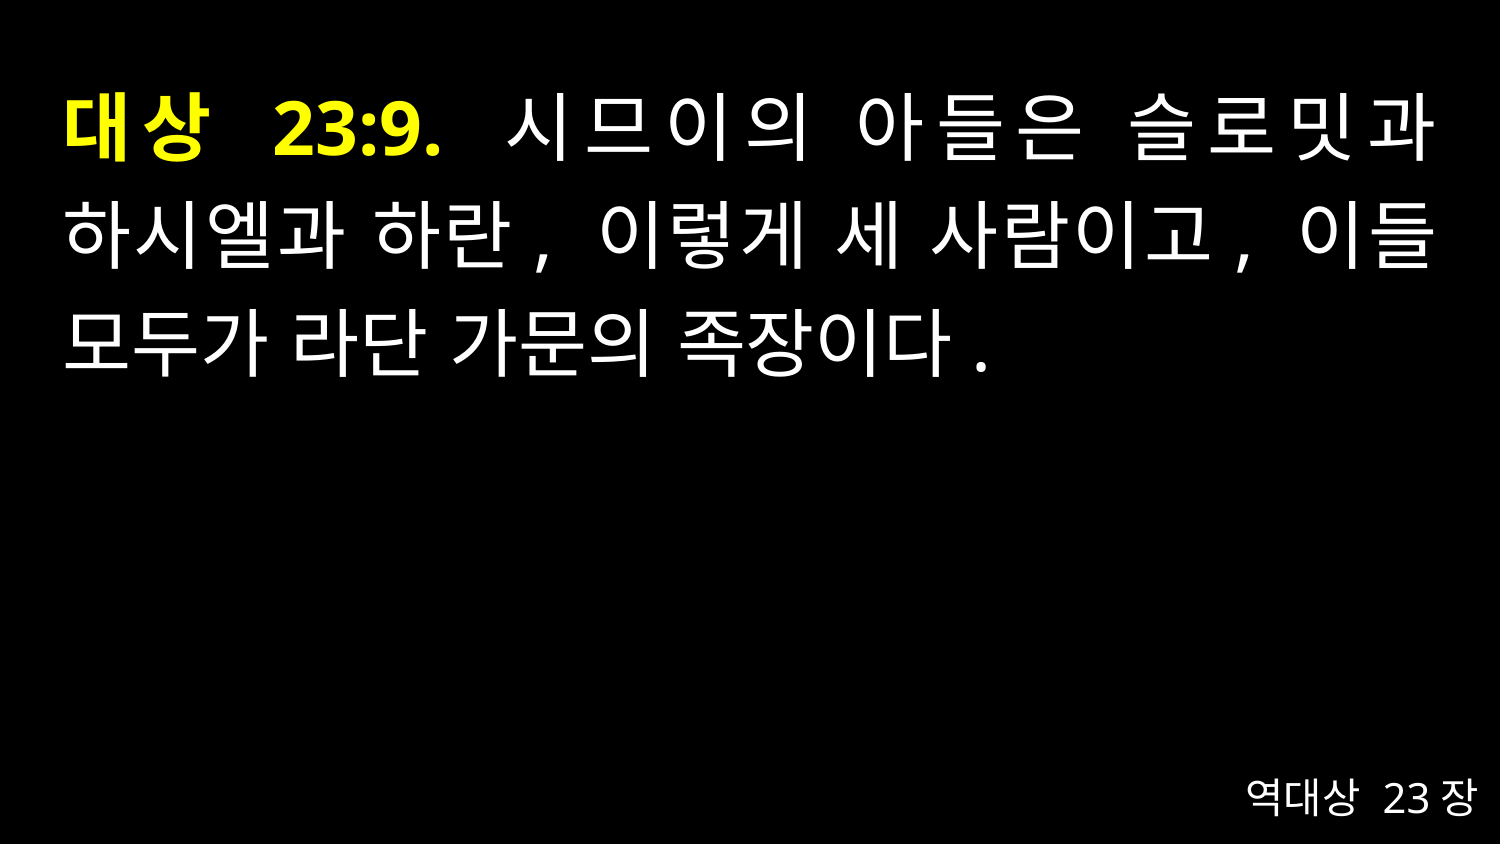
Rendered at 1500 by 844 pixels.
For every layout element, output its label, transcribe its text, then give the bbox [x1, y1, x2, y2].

title 대상 23:9. 시므이의 아들은 슬로밋과 하시엘과 하란, 이렇게 세 사람이고, 이들 모두가 라단 가문의 족장이다. [0, 0, 1500, 844]
subtitle 역대상 23장 [916, 770, 1500, 844]
